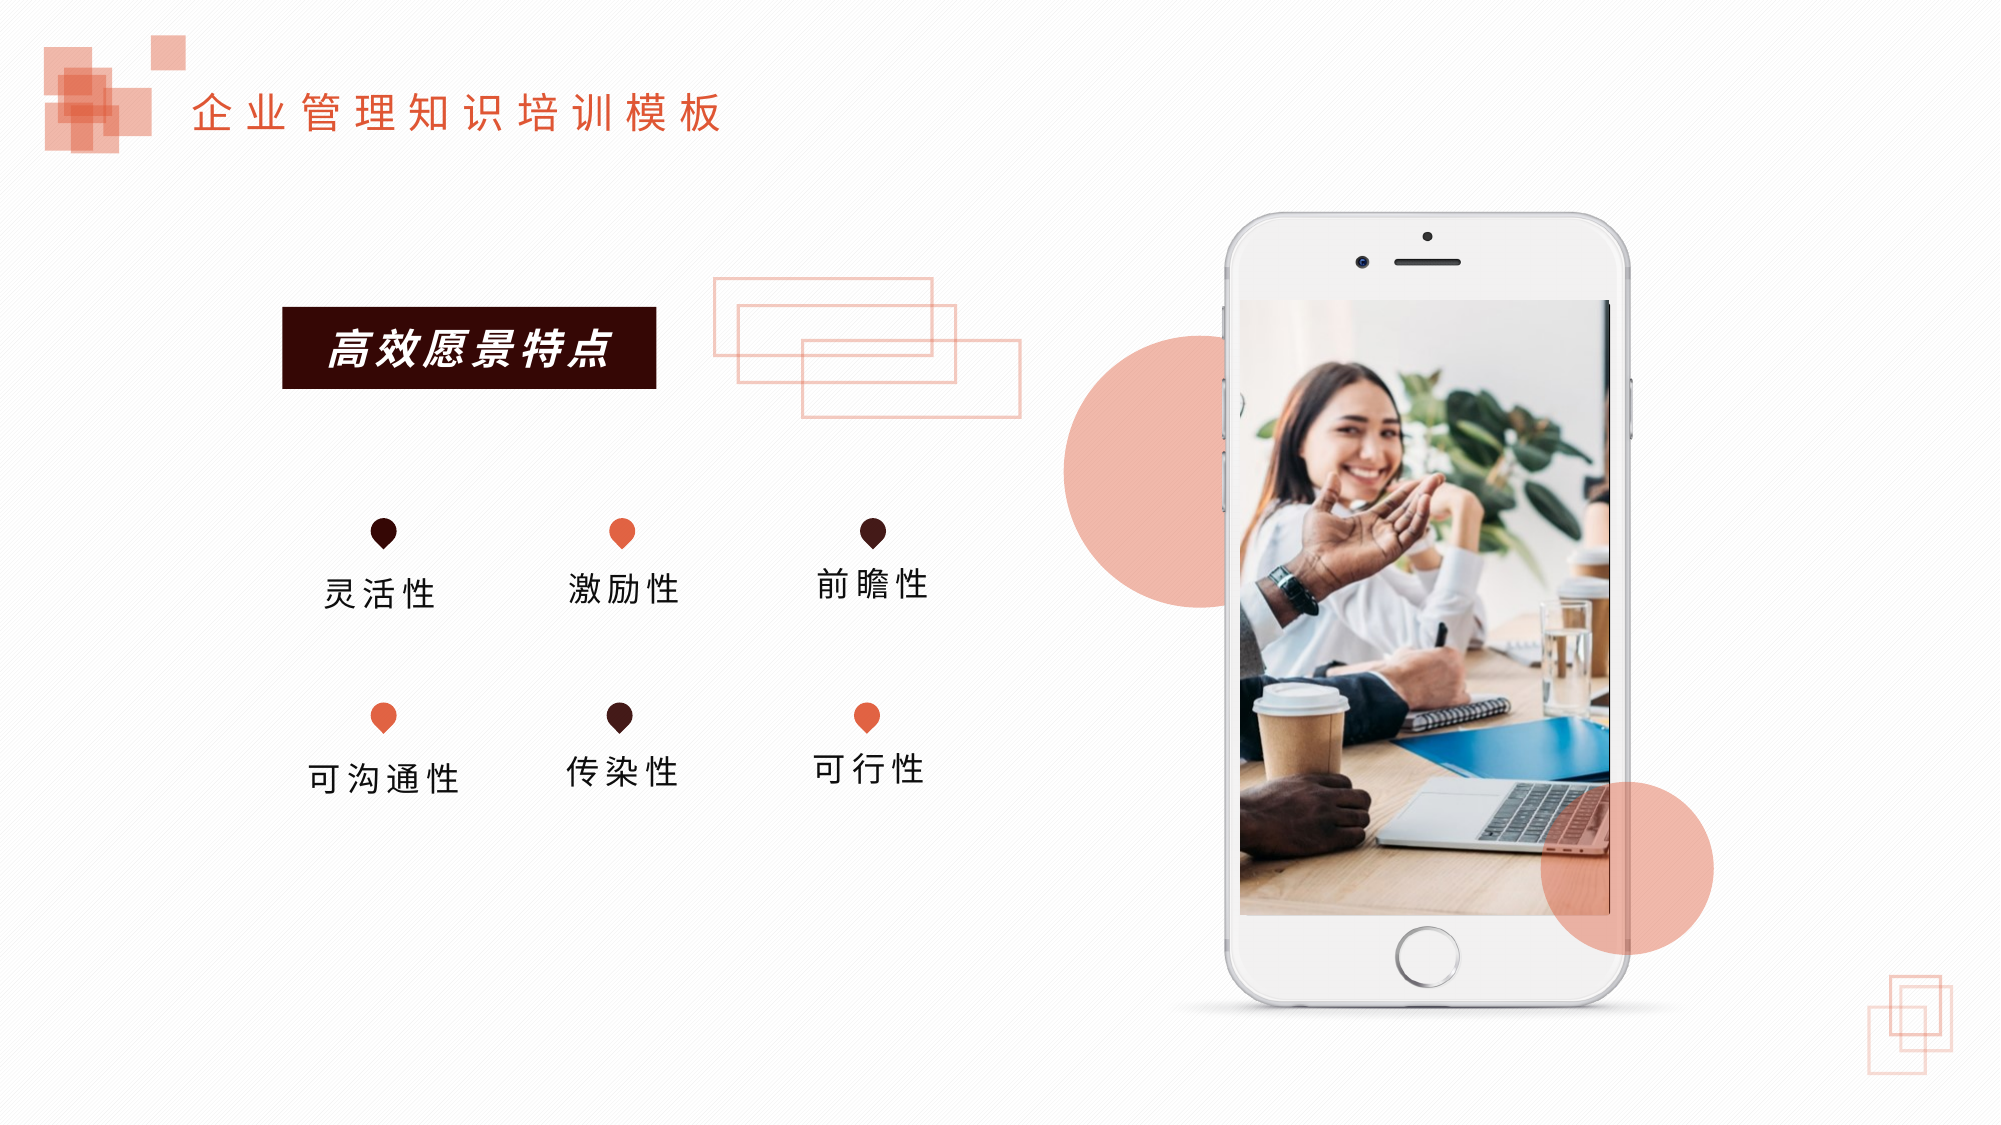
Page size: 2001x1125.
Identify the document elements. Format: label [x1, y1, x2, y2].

text_box [288, 702, 479, 803]
text_box [553, 517, 704, 614]
picture [1127, 161, 1733, 1028]
text_box [308, 518, 459, 619]
text_box [1062, 355, 1127, 588]
text_box [797, 518, 949, 608]
text_box [714, 278, 1020, 418]
text_box [797, 702, 949, 793]
text_box [282, 306, 686, 390]
text_box [547, 702, 698, 797]
